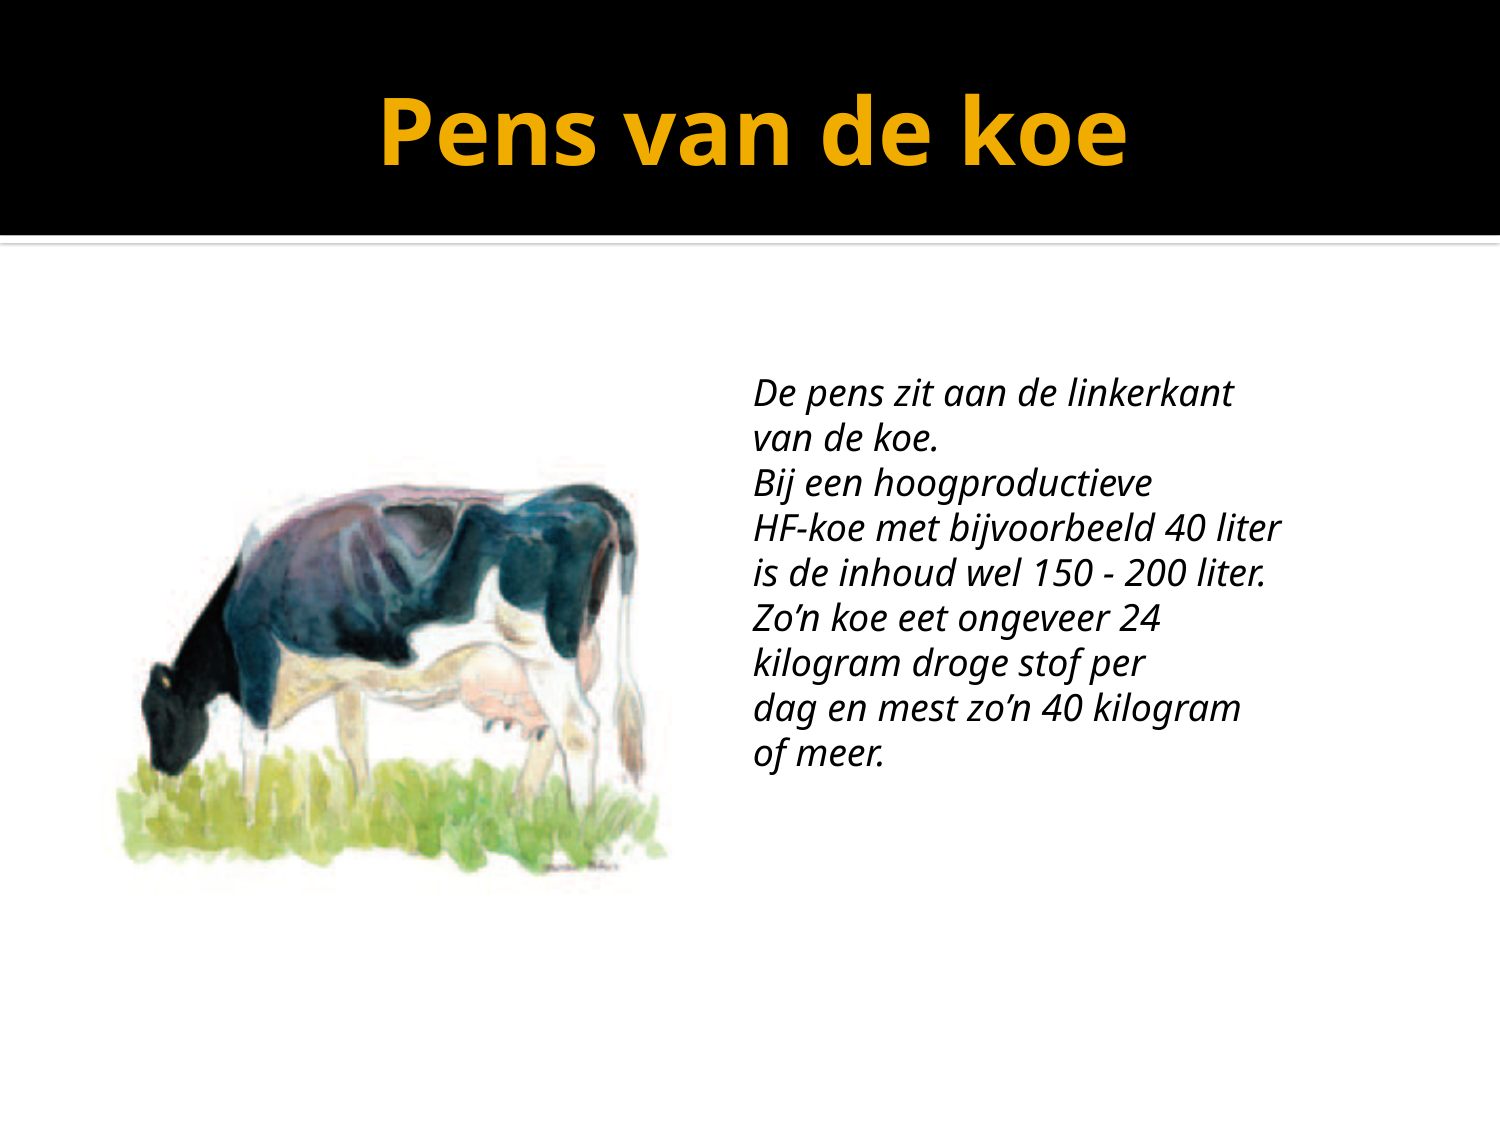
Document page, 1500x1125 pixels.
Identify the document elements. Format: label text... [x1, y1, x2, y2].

title Pens van de koe [75, 24, 1425, 231]
picture [100, 456, 683, 894]
text_box De pens zit aan de linkerkant van de koe. Bij een hoogproductieve HF-koe met bijvoorbeeld 40 liter is de inhoud wel 150 - 200 liter. Zo’n koe eet ongeveer 24 kilogram droge stof per dag en mest zo’n 40 kilogram of meer. [738, 361, 1306, 782]
